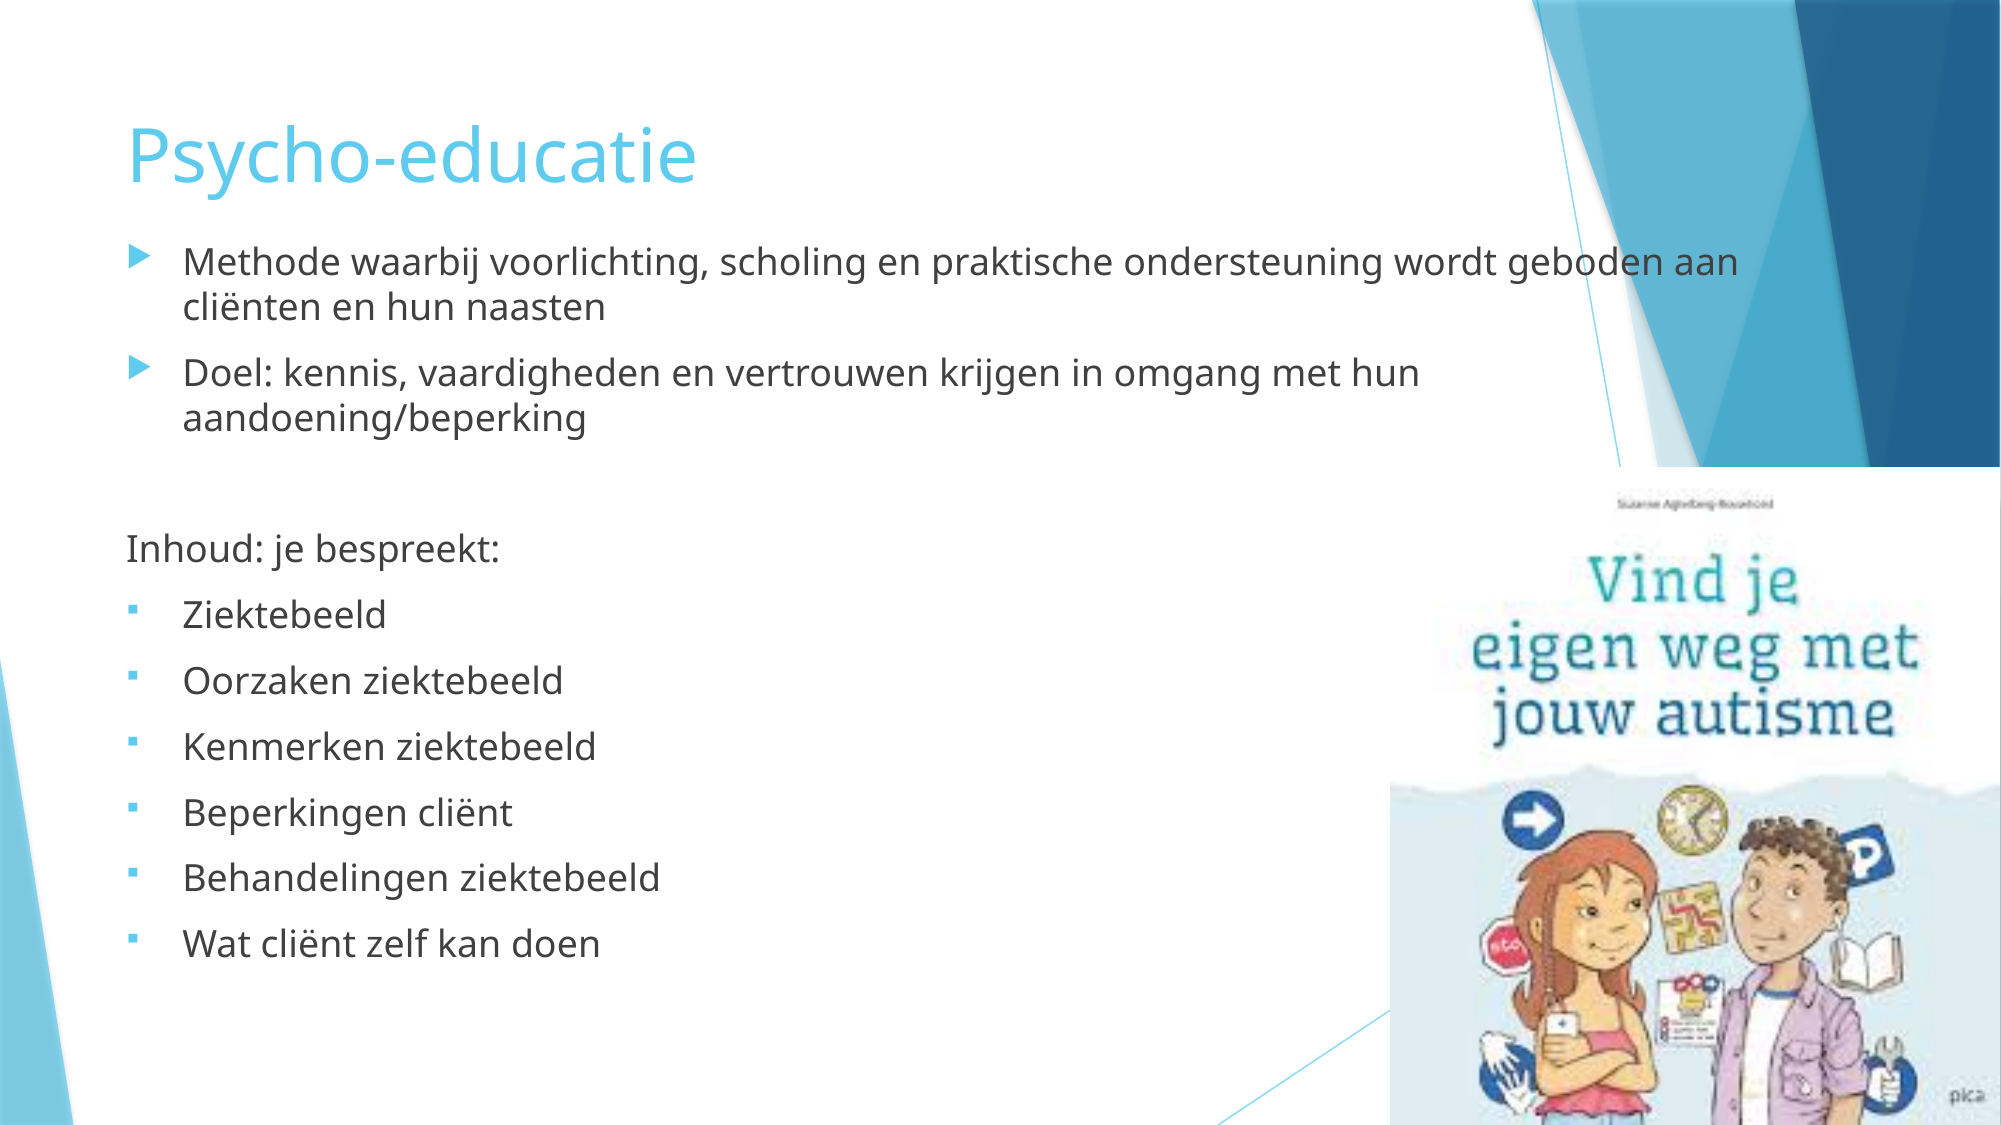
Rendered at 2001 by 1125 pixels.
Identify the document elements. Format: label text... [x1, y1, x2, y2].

title Psycho-educatie [111, 99, 1522, 230]
picture [1389, 467, 2000, 1125]
list Methode waarbij voorlichting, scholing en praktische ondersteuning wordt geboden aan cliënten en hun naasten Doel: kennis, vaardigheden en vertrouwen krijgen in omgang met hun aandoening/beperking Inhoud: je bespreekt: Ziektebeeld Oorzaken ziektebeeld Kenmerken ziektebeeld Beperkingen cliënt Behandelingen ziektebeeld Wat cliënt zelf kan doen [111, 230, 1762, 1125]
